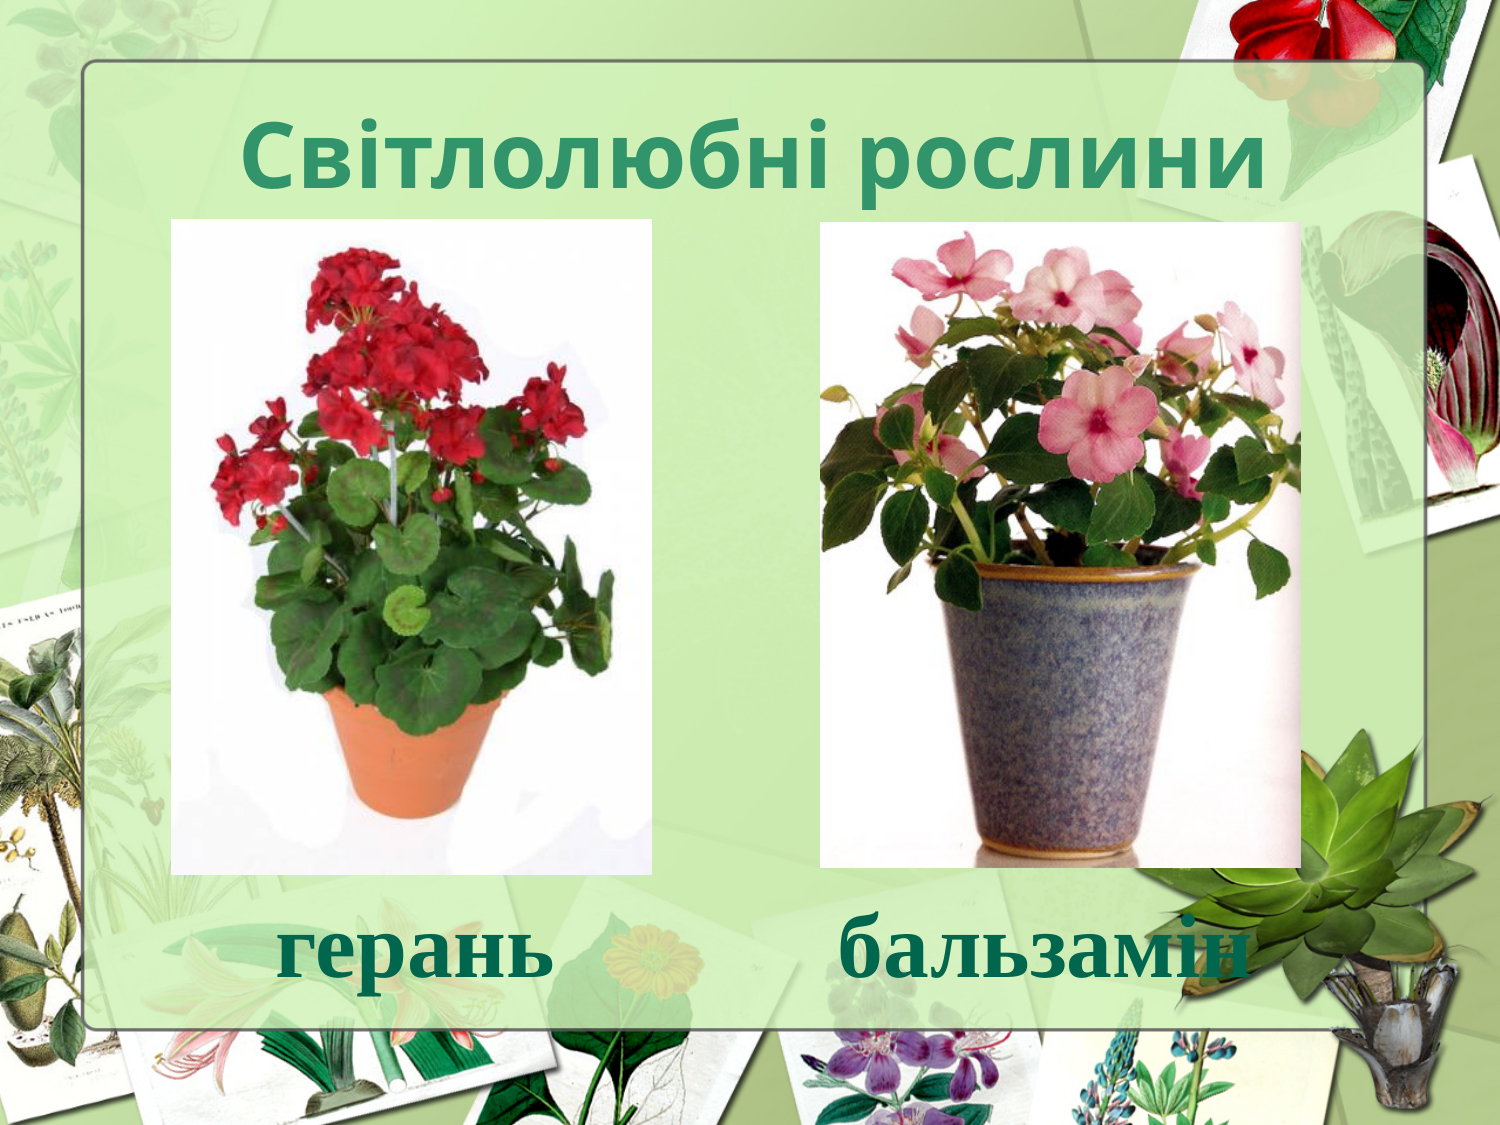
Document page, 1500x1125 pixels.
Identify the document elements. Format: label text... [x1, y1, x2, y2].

text_box герань [260, 884, 570, 1004]
text_box бальзамін [823, 878, 1270, 1004]
picture [0, 0, 1500, 1125]
title Світлолюбні рослини [116, 58, 1393, 247]
